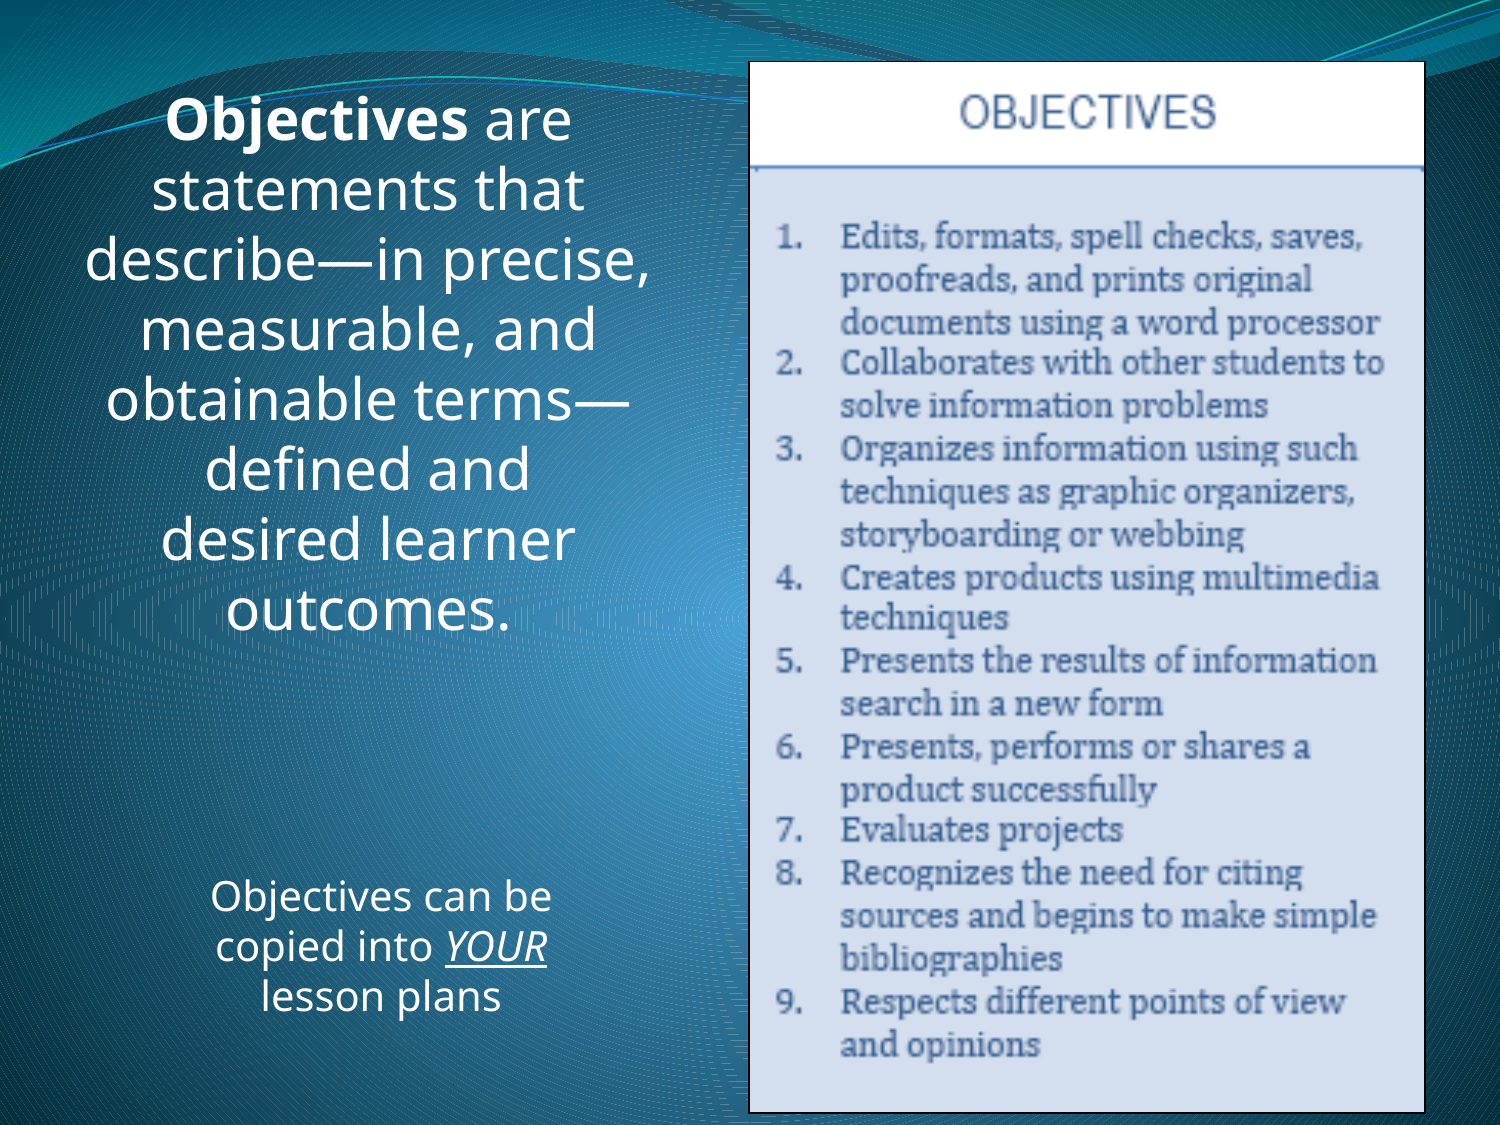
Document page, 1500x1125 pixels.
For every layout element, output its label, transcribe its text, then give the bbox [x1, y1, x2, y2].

text_box Objectives are statements that describe—in precise, measurable, and obtainable terms—defined and desired learner outcomes. [37, 74, 700, 650]
text_box Objectives can be copied into YOUR lesson plans [137, 862, 625, 1028]
picture [749, 62, 1425, 1113]
